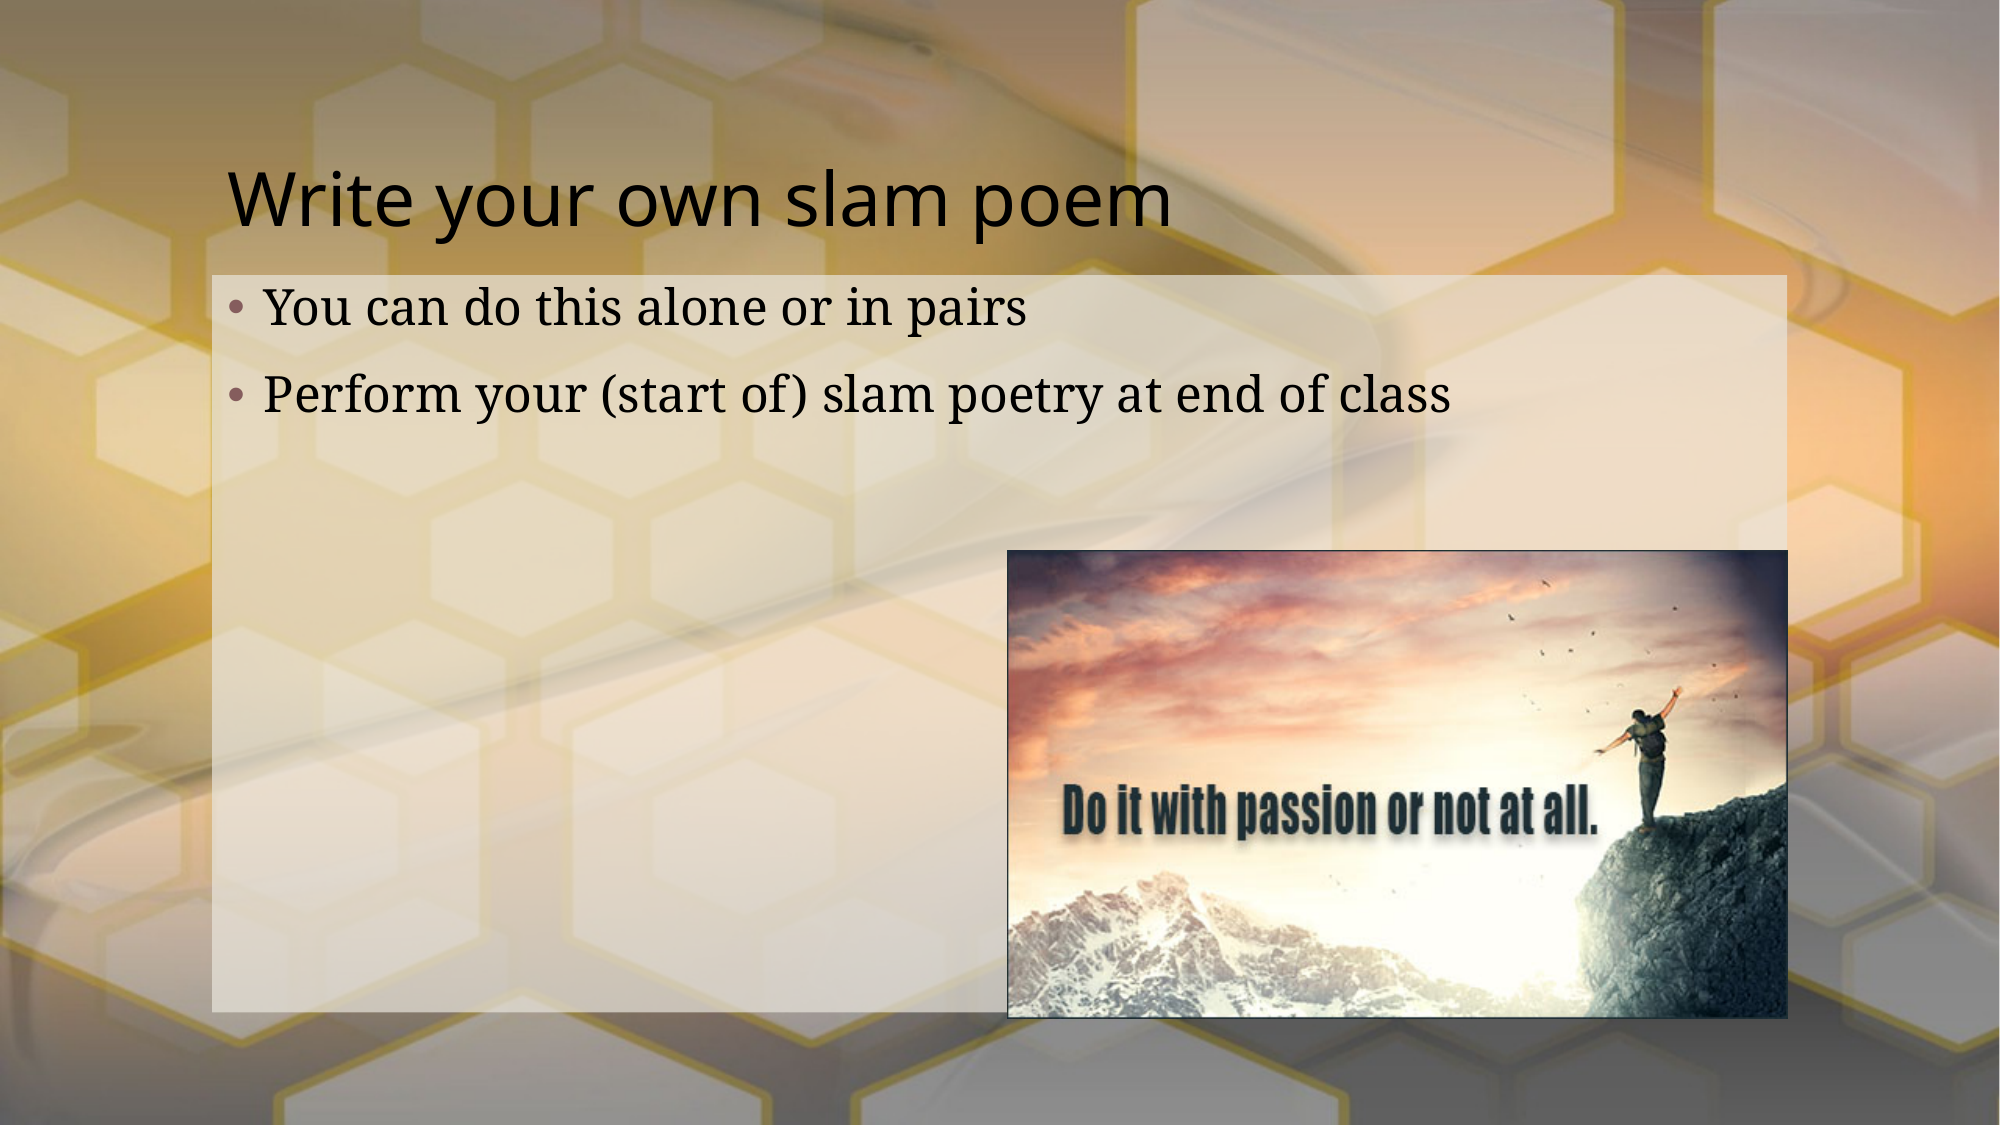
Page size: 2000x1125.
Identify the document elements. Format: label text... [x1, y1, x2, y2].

picture [0, 0, 2000, 1125]
list You can do this alone or in pairs Perform your (start of) slam poetry at end of class [212, 275, 1788, 1013]
title Write your own slam poem [212, 62, 1788, 250]
